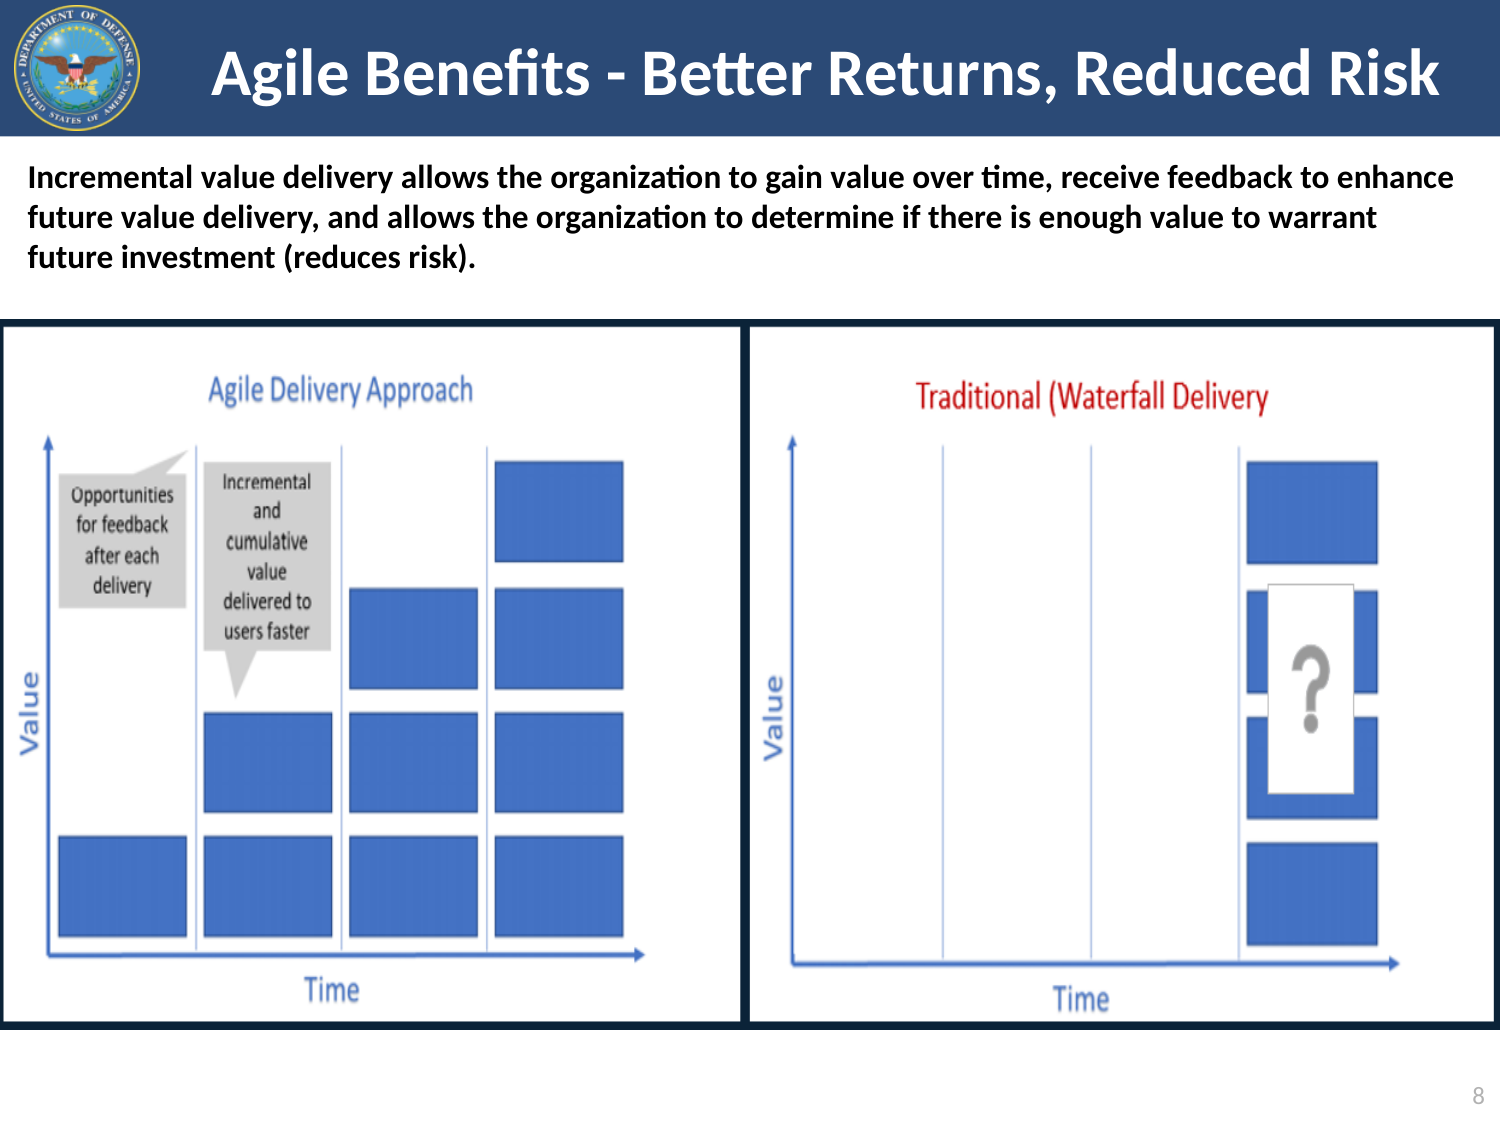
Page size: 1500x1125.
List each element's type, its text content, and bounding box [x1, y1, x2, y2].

text_box Incremental value delivery allows the organization to gain value over time, receive feedback to enhance future value delivery, and allows the organization to determine if there is enough value to warrant future investment (reduces risk). [12, 147, 1475, 283]
slide_number 8 [1162, 1065, 1500, 1125]
picture [0, 319, 1500, 1031]
title Agile Benefits - Better Returns, Reduced Risk [153, 0, 1500, 137]
picture [14, 5, 140, 131]
